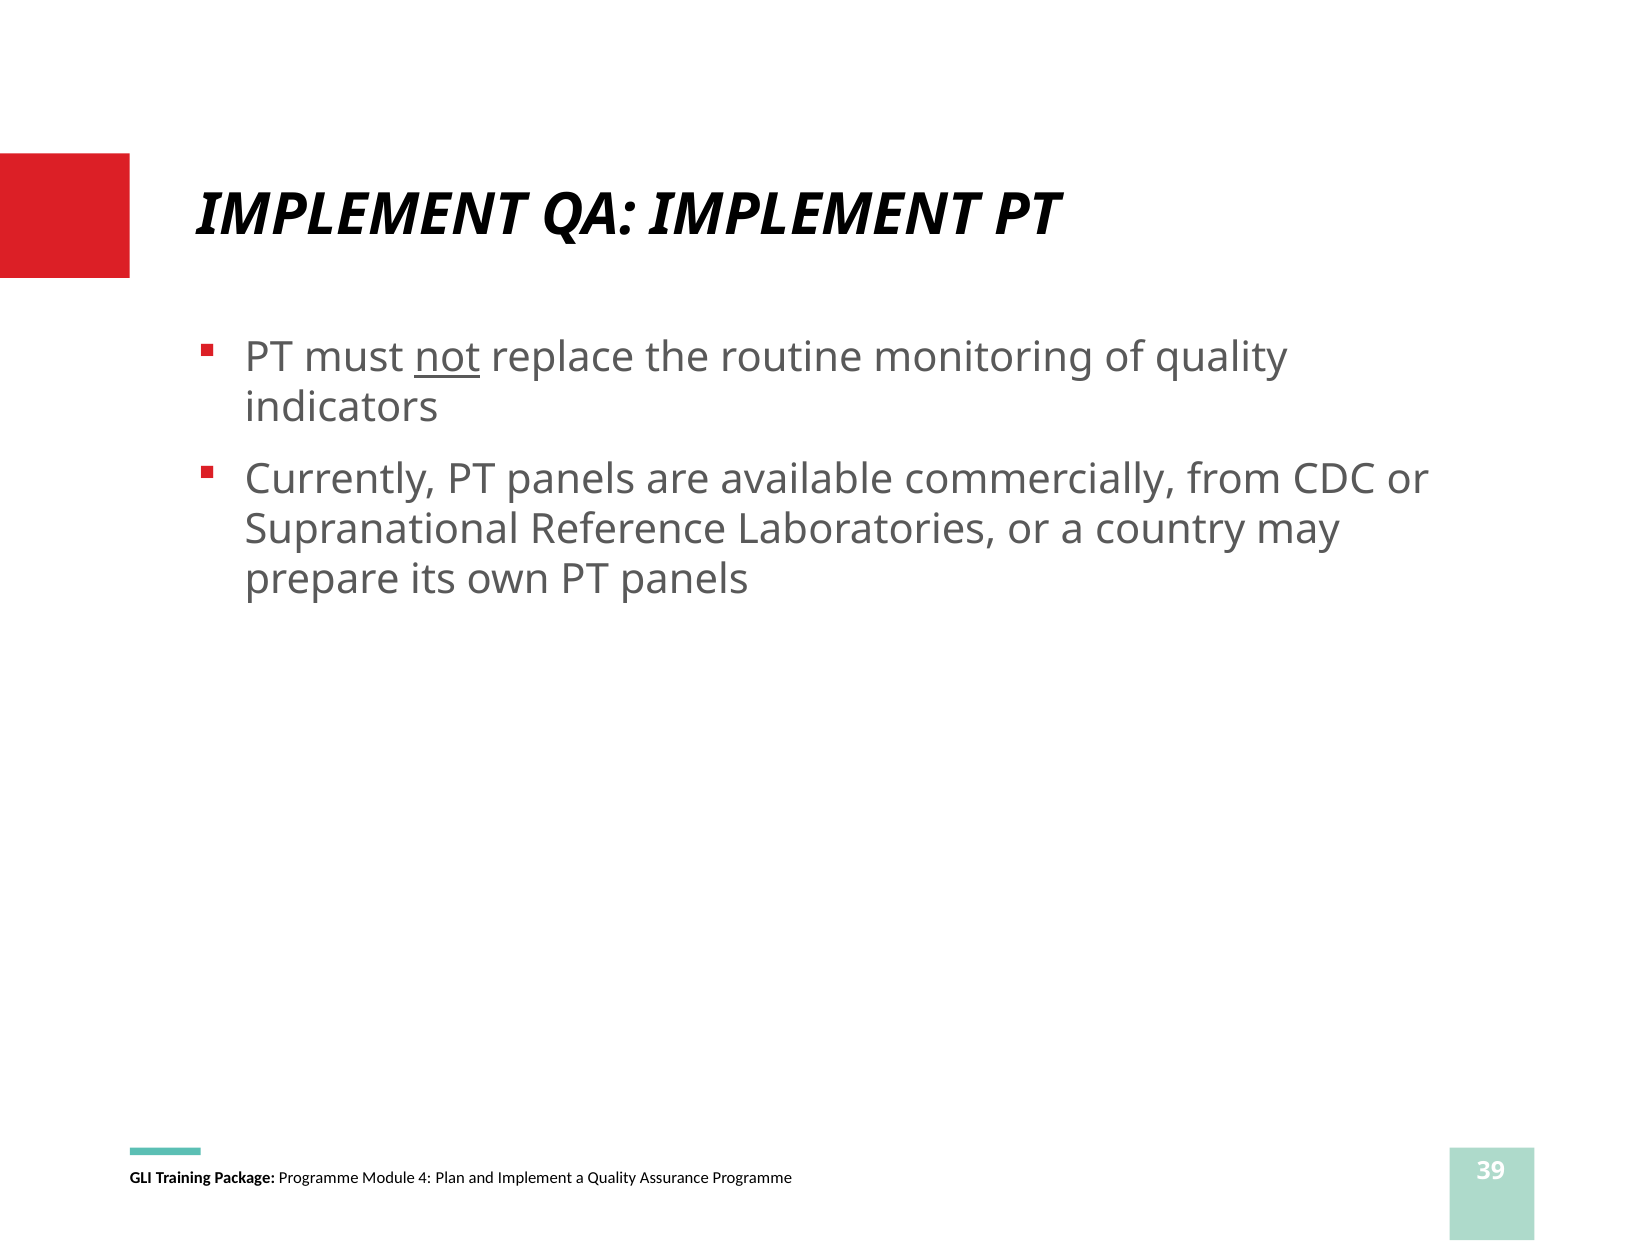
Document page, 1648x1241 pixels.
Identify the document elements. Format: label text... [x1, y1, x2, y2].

list PT must not replace the routine monitoring of quality indicators Currently, PT panels are available commercially, from CDC or Supranational Reference Laboratories, or a country may prepare its own PT panels [197, 330, 1450, 1087]
title IMPLEMENT QA: IMPLEMENT PT [197, 153, 1450, 278]
